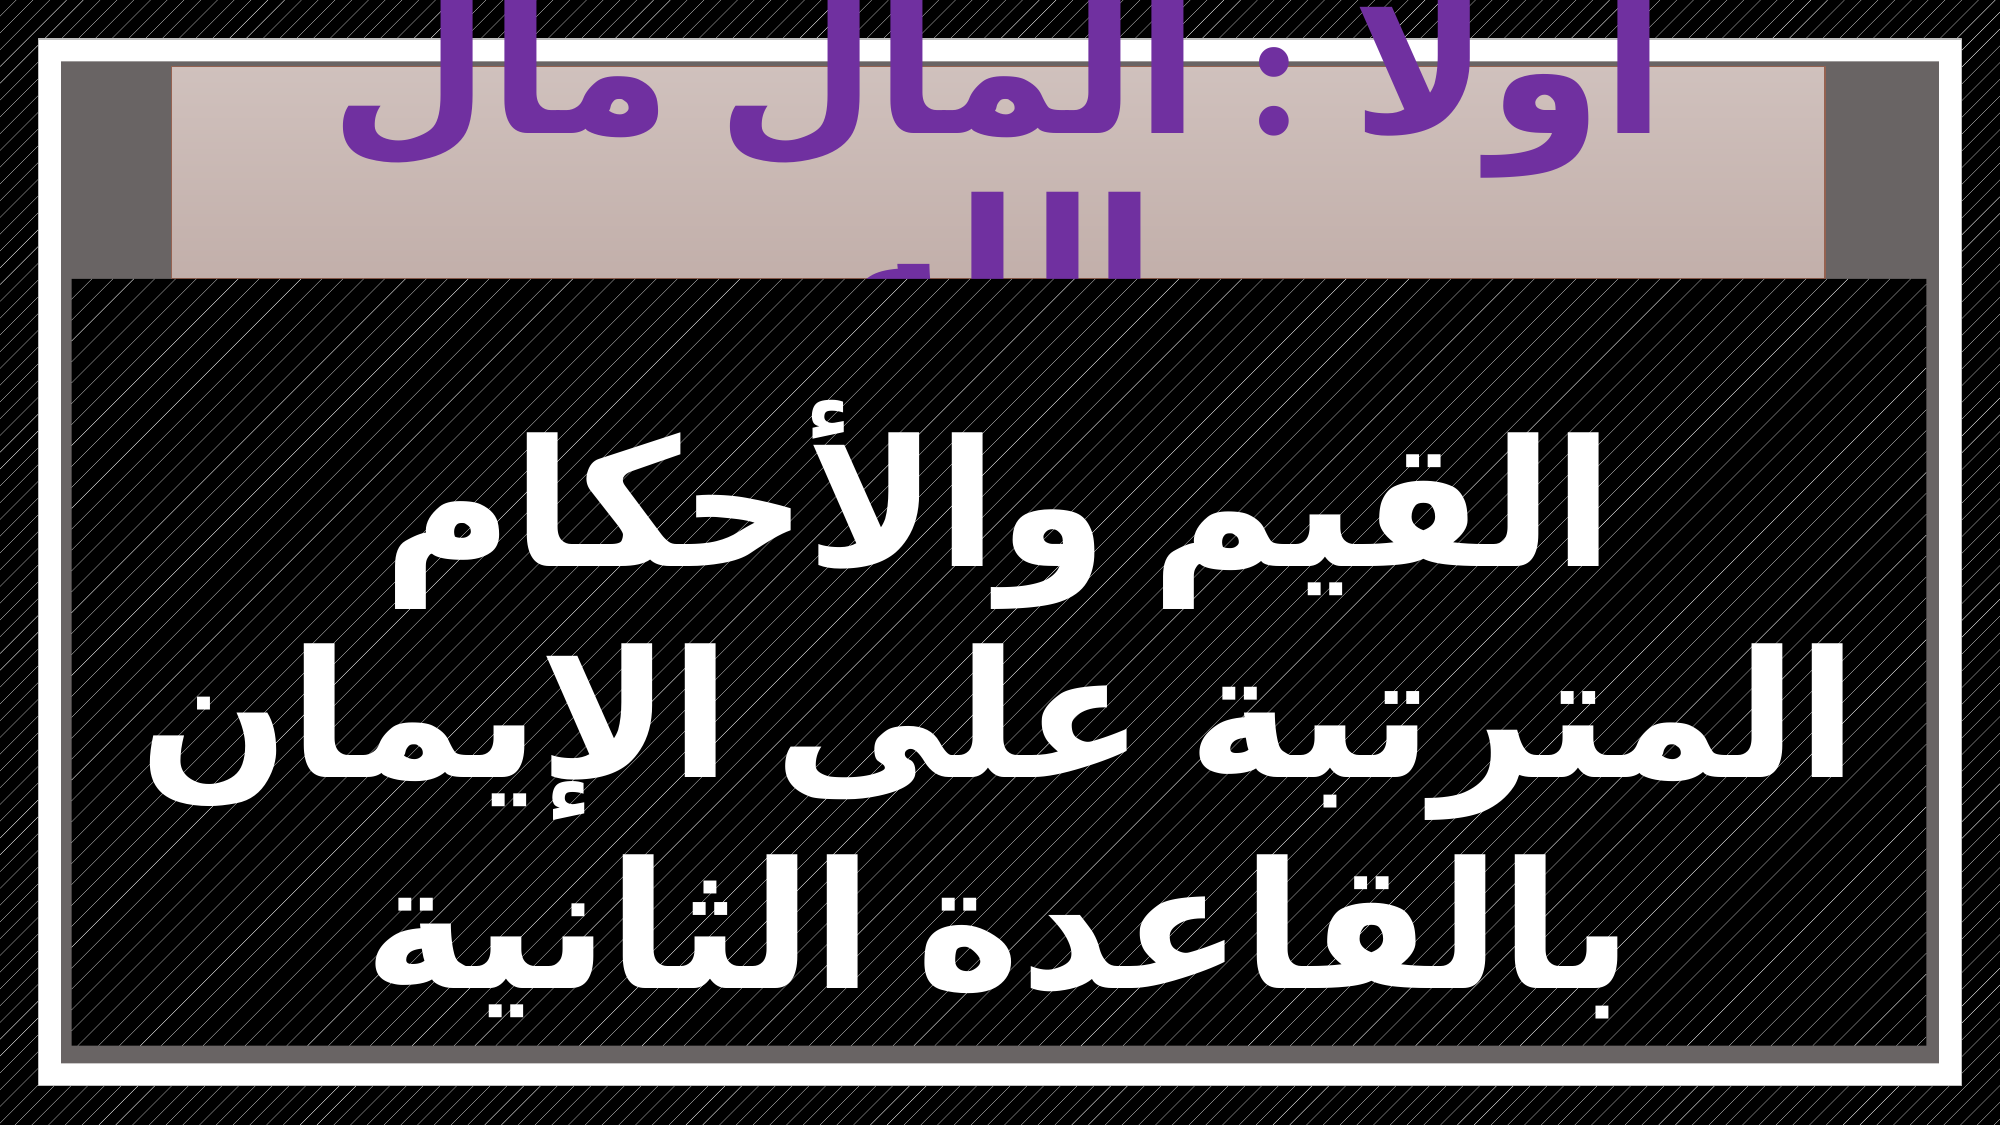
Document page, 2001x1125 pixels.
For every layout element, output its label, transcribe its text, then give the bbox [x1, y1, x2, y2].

list القيم والأحكام المترتبة على الإيمان بالقاعدة الثانية [71, 278, 1927, 1046]
title أولاً : المال مال الله [171, 66, 1826, 278]
